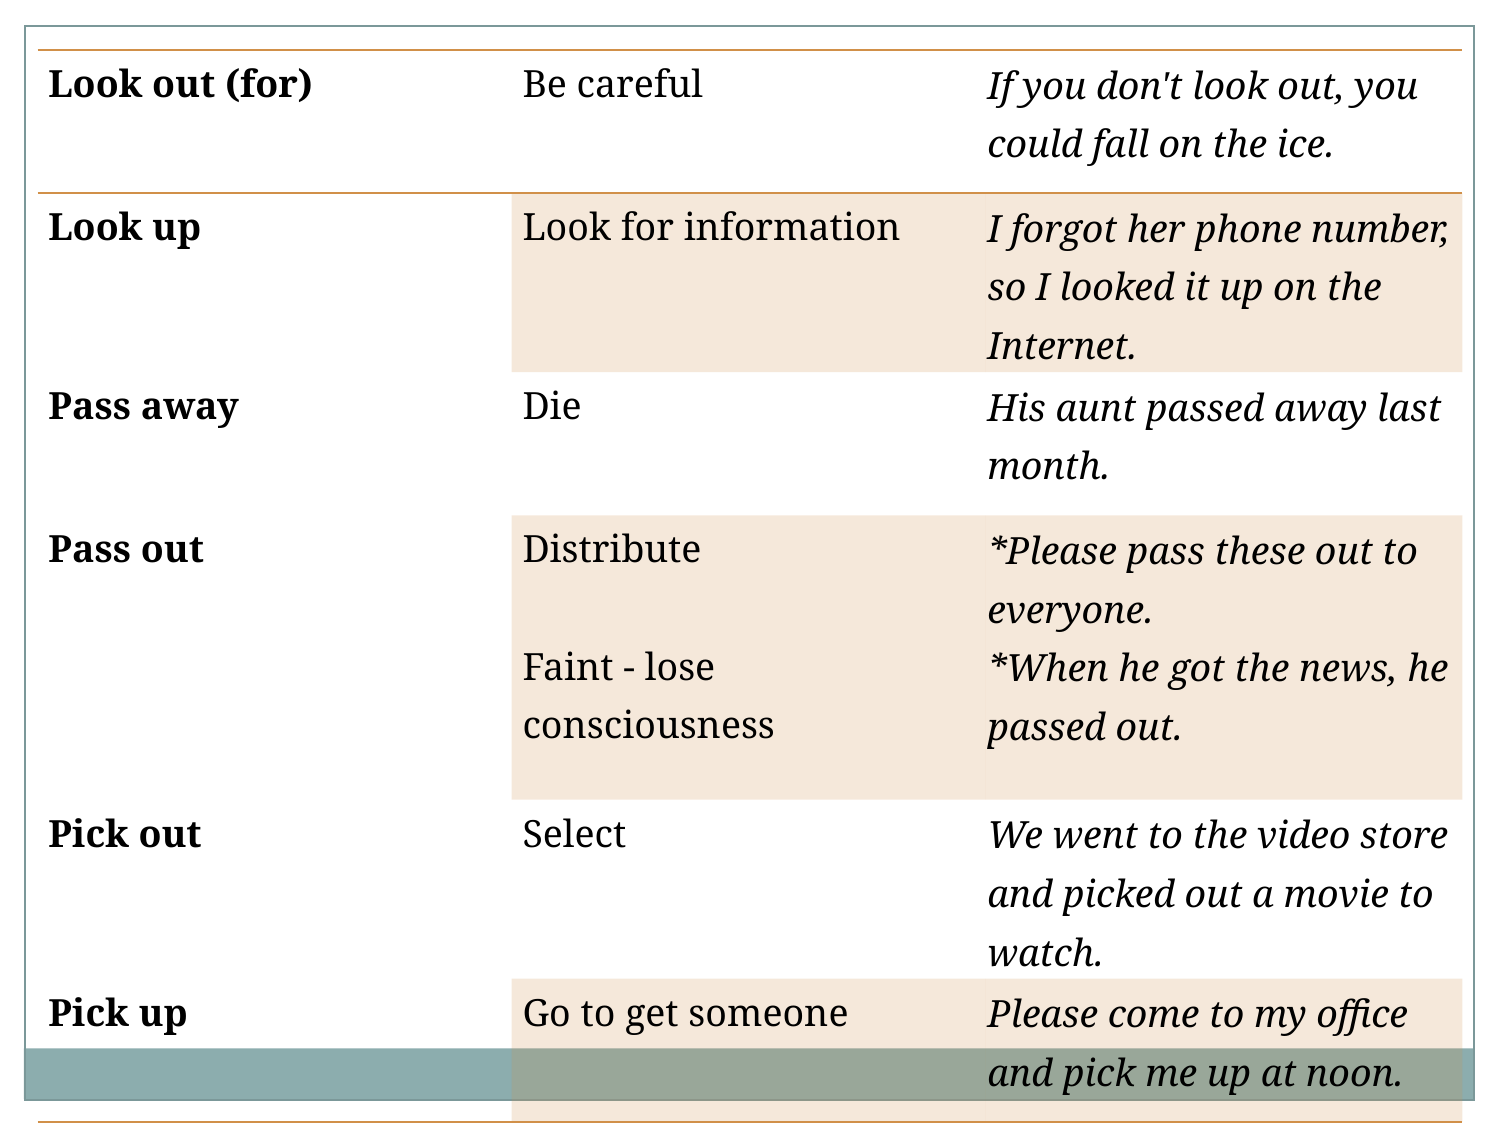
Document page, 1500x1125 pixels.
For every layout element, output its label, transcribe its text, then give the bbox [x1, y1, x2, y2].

table_cell Pick out [38, 800, 512, 979]
table_cell Pick up [38, 979, 512, 1121]
table_cell Look up [38, 194, 512, 372]
table_cell Please come to my office and pick me up at noon. [986, 979, 1462, 1121]
table_cell Go to get someone [512, 979, 986, 1121]
table_header If you don't look out, you could fall on the ice. [986, 51, 1462, 192]
table_cell *Please pass these out to everyone. *When he got the news, he passed out. [986, 515, 1462, 800]
table_header Be careful [512, 51, 986, 192]
table_cell Select [512, 800, 986, 979]
table_cell Look for information [512, 194, 986, 372]
table_cell Distribute Faint - lose consciousness [512, 515, 986, 800]
table_cell His aunt passed away last month. [986, 372, 1462, 515]
table_cell Pass out [38, 515, 512, 800]
table_cell I forgot her phone number, so I looked it up on the Internet. [986, 194, 1462, 372]
table_cell We went to the video store and picked out a movie to watch. [986, 800, 1462, 979]
table_cell Pass away [38, 372, 512, 515]
table_header Look out (for) [38, 51, 512, 192]
table_cell Die [512, 372, 986, 515]
